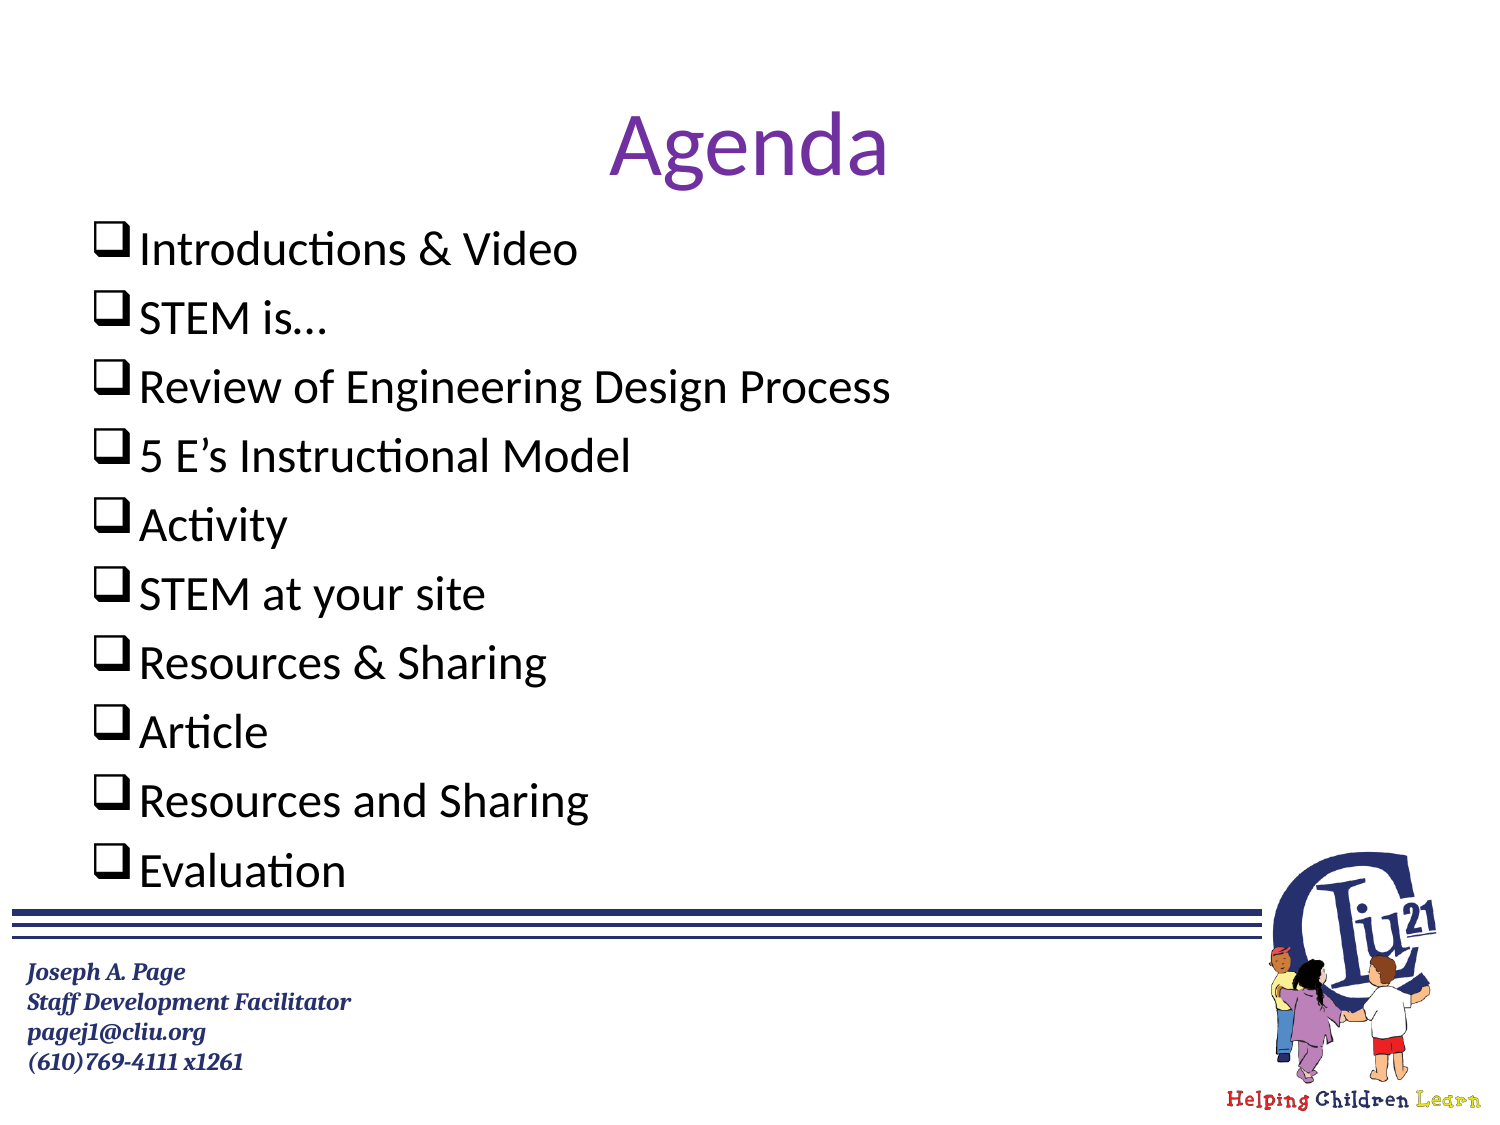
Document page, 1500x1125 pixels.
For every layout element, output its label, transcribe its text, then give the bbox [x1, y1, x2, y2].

list Introductions & Video STEM is… Review of Engineering Design Process 5 E’s Instructional Model Activity STEM at your site Resources & Sharing Article Resources and Sharing Evaluation [75, 208, 1425, 909]
picture [1208, 837, 1500, 1121]
text_box Joseph A. Page Staff Development Facilitator pagej1@cliu.org (610)769-4111 x1261 [12, 947, 579, 1083]
title Agenda [75, 45, 1425, 208]
